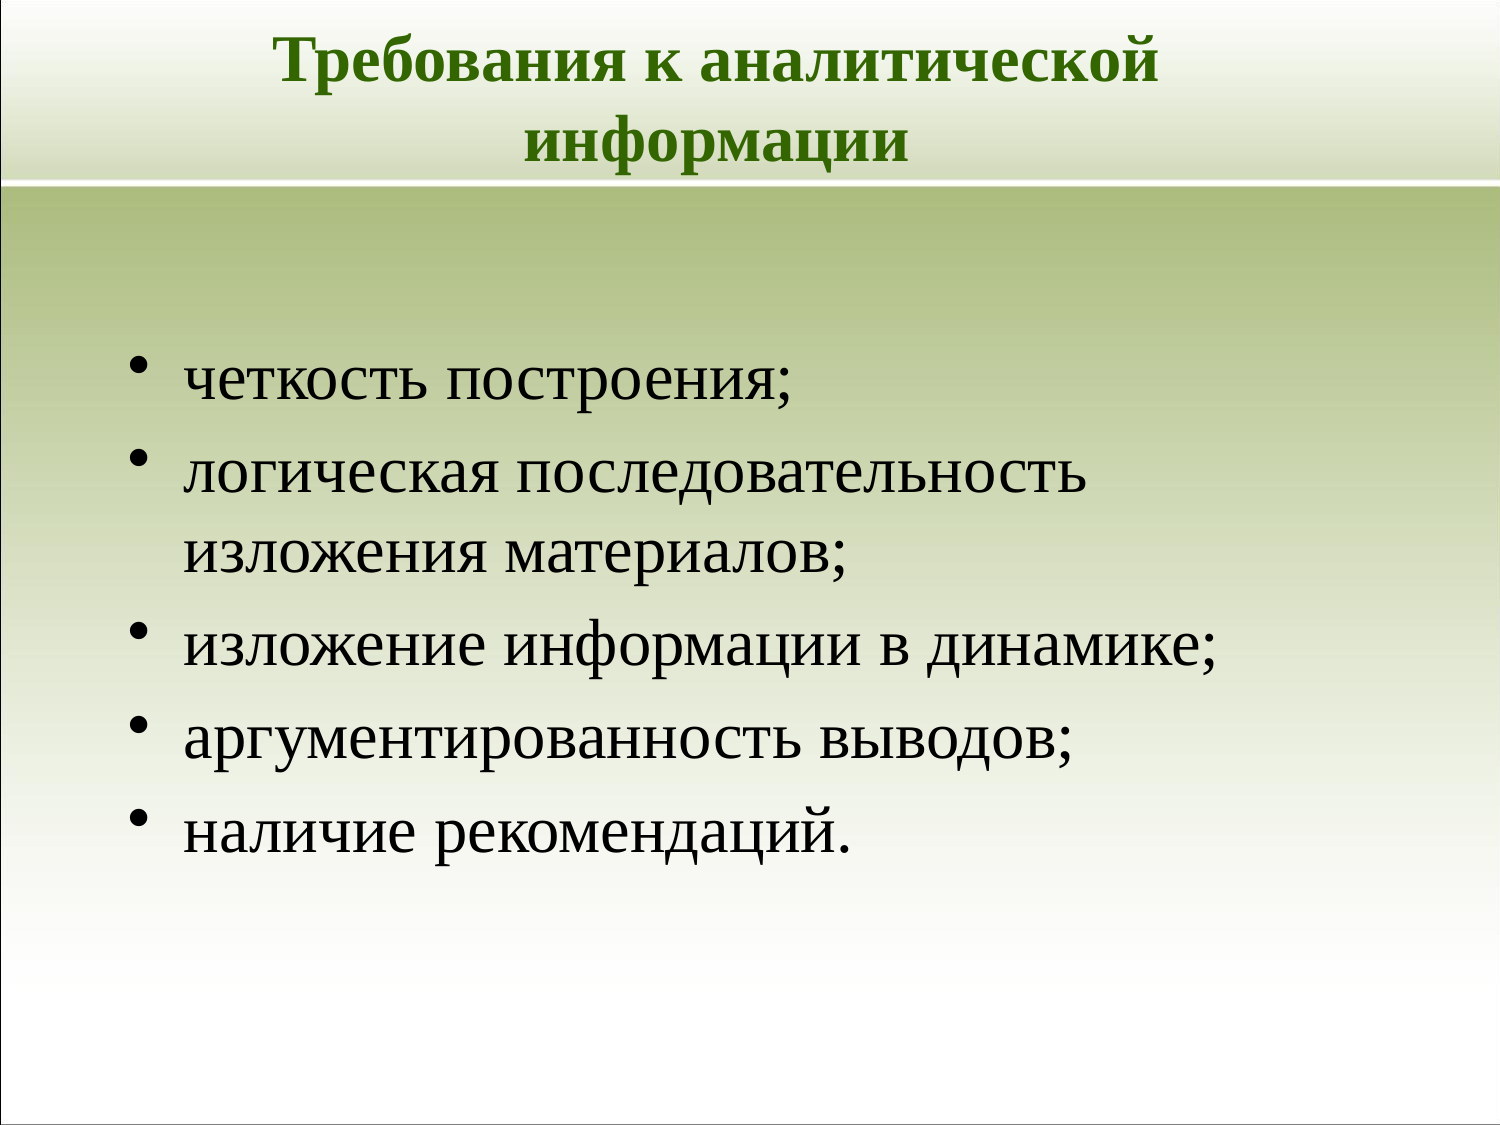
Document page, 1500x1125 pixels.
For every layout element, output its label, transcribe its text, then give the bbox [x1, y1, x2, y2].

picture [0, 0, 1500, 1125]
title Требования к аналитической информации [58, 23, 1376, 166]
list четкость построения; логическая последовательность изложения материалов; изложение информации в динамике; аргументированность выводов; наличие рекомендаций. [112, 324, 1388, 926]
